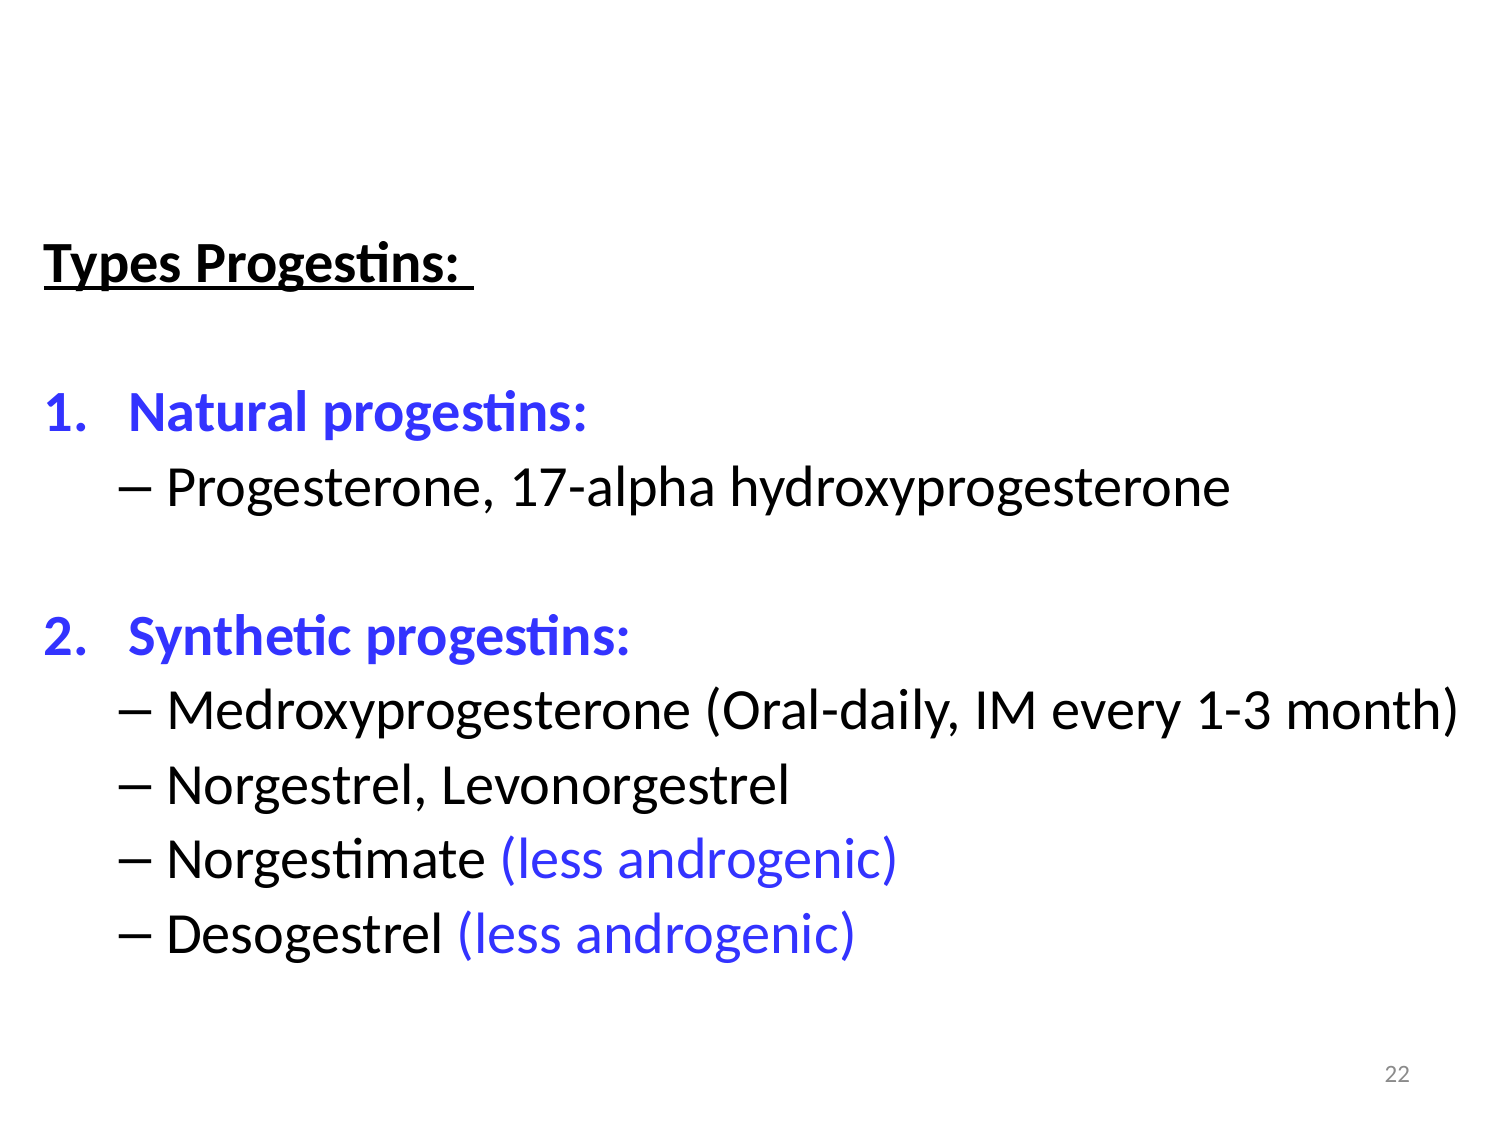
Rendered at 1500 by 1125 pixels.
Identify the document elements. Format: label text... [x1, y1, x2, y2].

list Types Progestins: Natural progestins: Progesterone, 17-alpha hydroxyprogesterone Synthetic progestins: Medroxyprogesterone (Oral-daily, IM every 1-3 month) Norgestrel, Levonorgestrel Norgestimate (less androgenic) Desogestrel (less androgenic) [29, 224, 1496, 1075]
slide_number 22 [1074, 1075, 1425, 1103]
